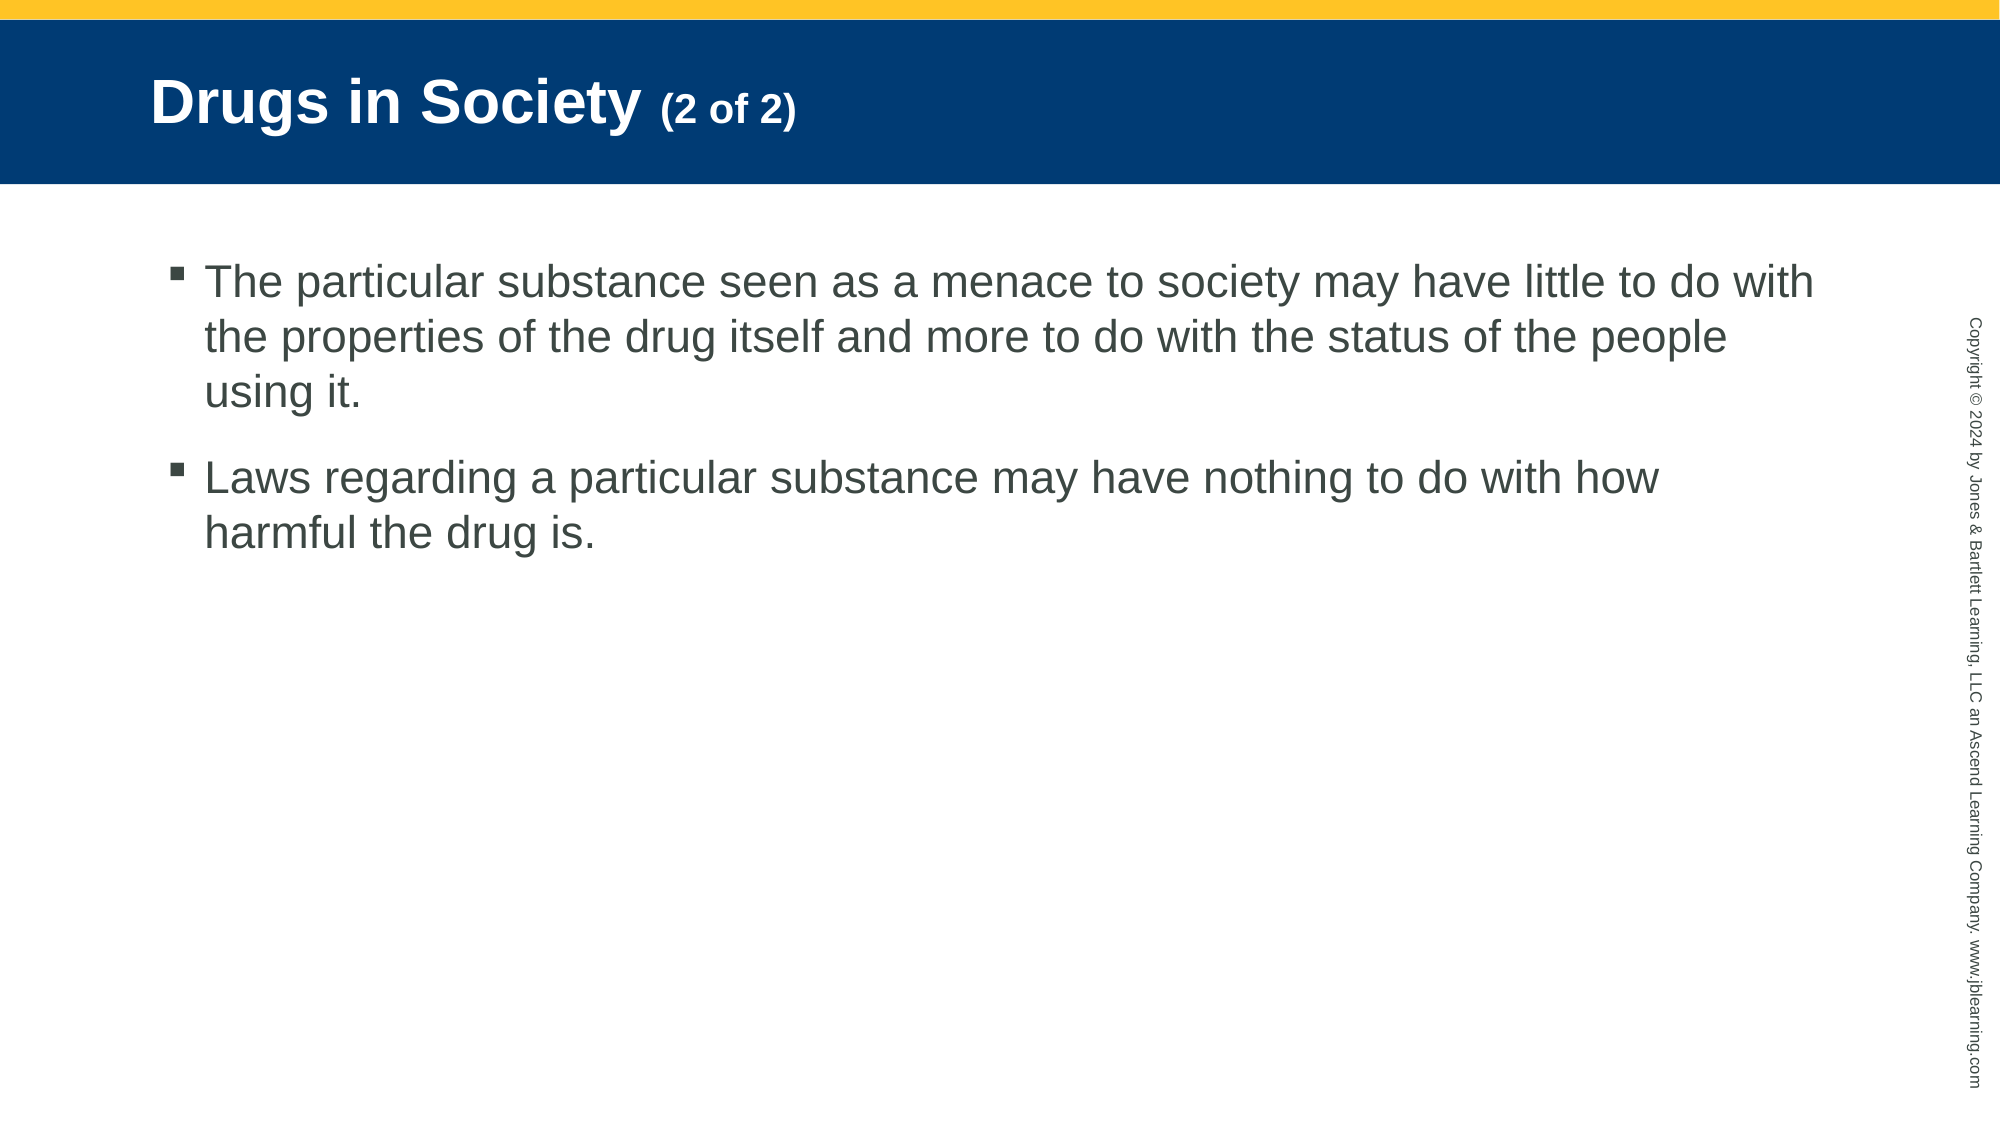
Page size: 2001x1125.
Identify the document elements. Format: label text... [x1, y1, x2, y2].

title Drugs in Society (2 of 2) [0, 19, 2000, 185]
list The particular substance seen as a menace to society may have little to do with the properties of the drug itself and more to do with the status of the people using it. Laws regarding a particular substance may have nothing to do with how harmful the drug is. [151, 244, 1840, 1016]
